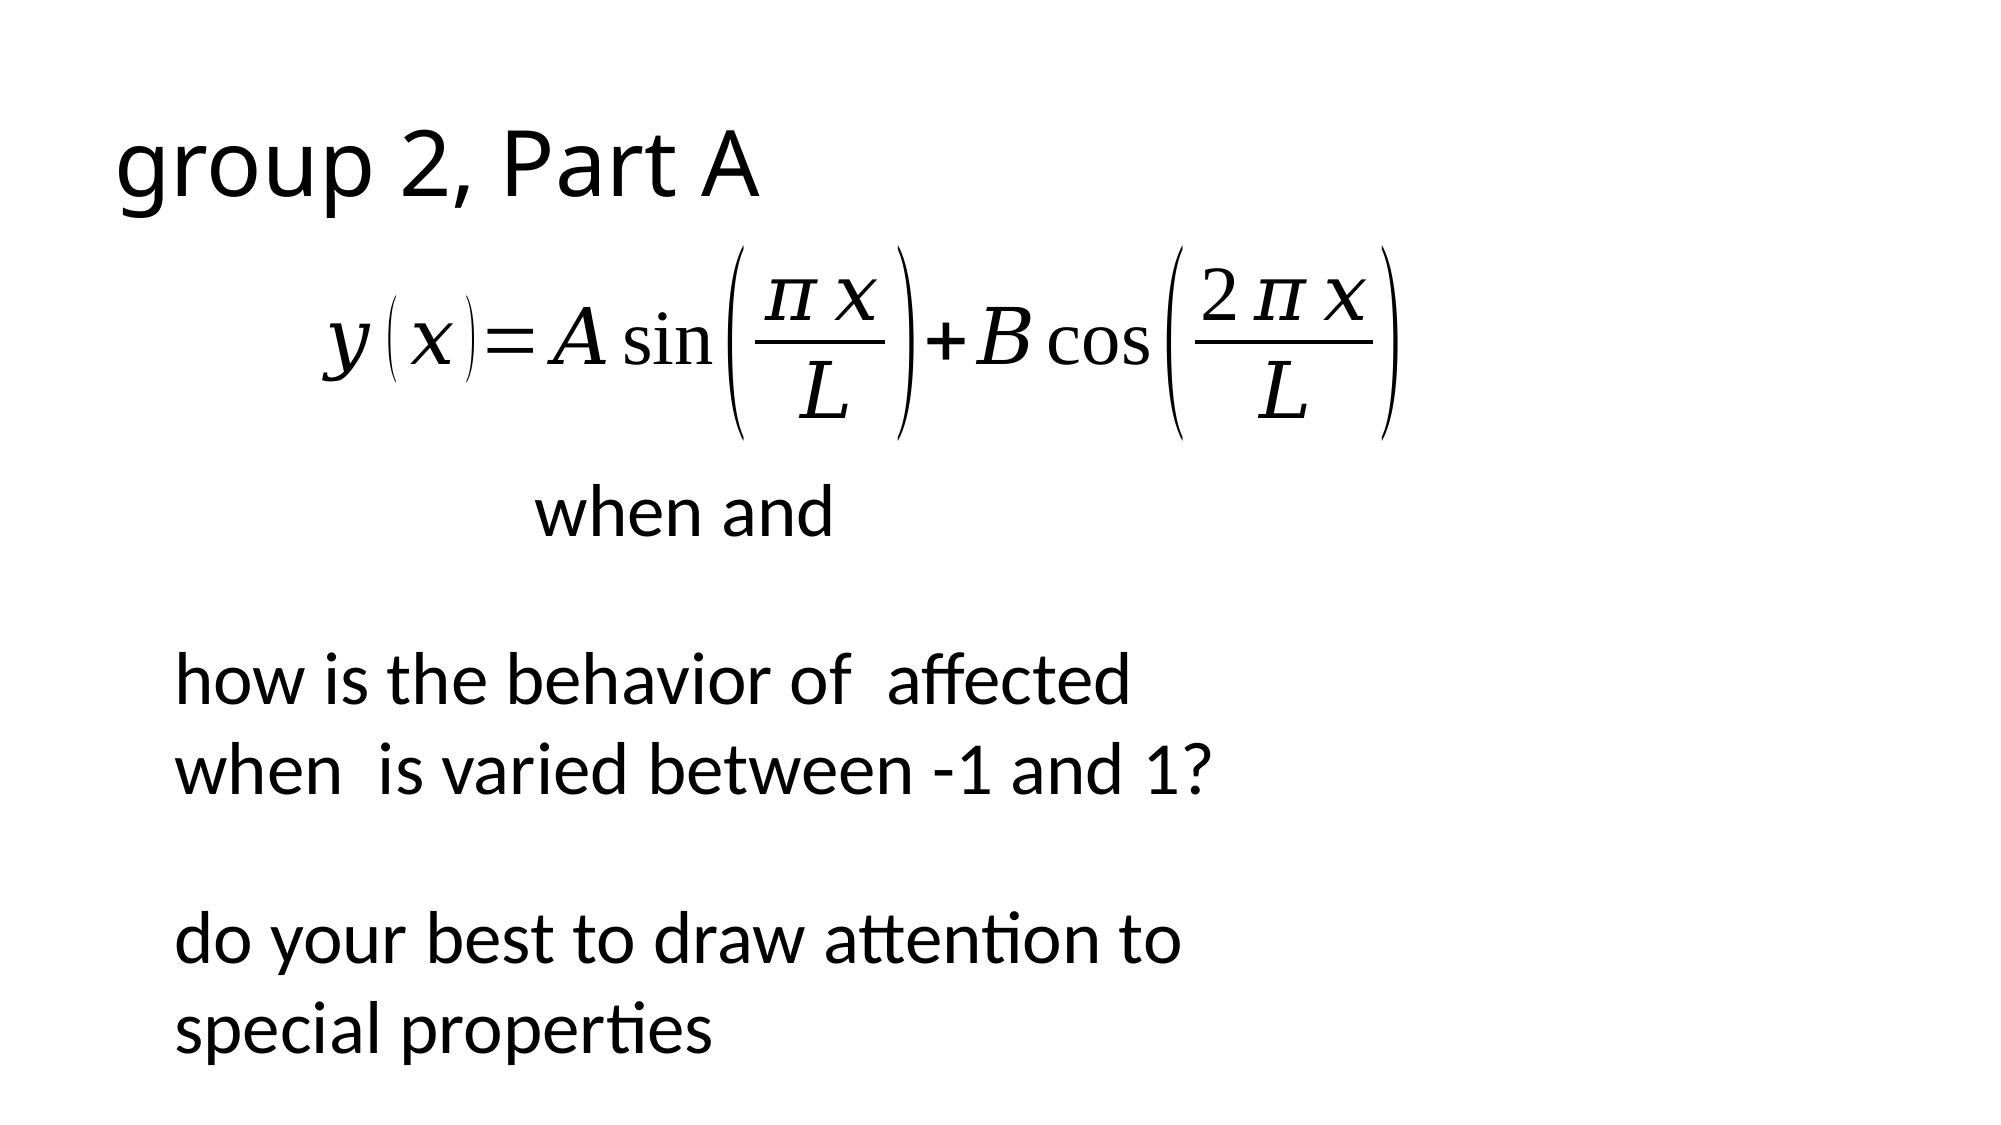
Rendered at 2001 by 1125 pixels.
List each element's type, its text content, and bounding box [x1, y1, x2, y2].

title group 2, Part A [99, 58, 1825, 276]
text_box do your best to draw attention to special properties [159, 881, 1398, 1077]
